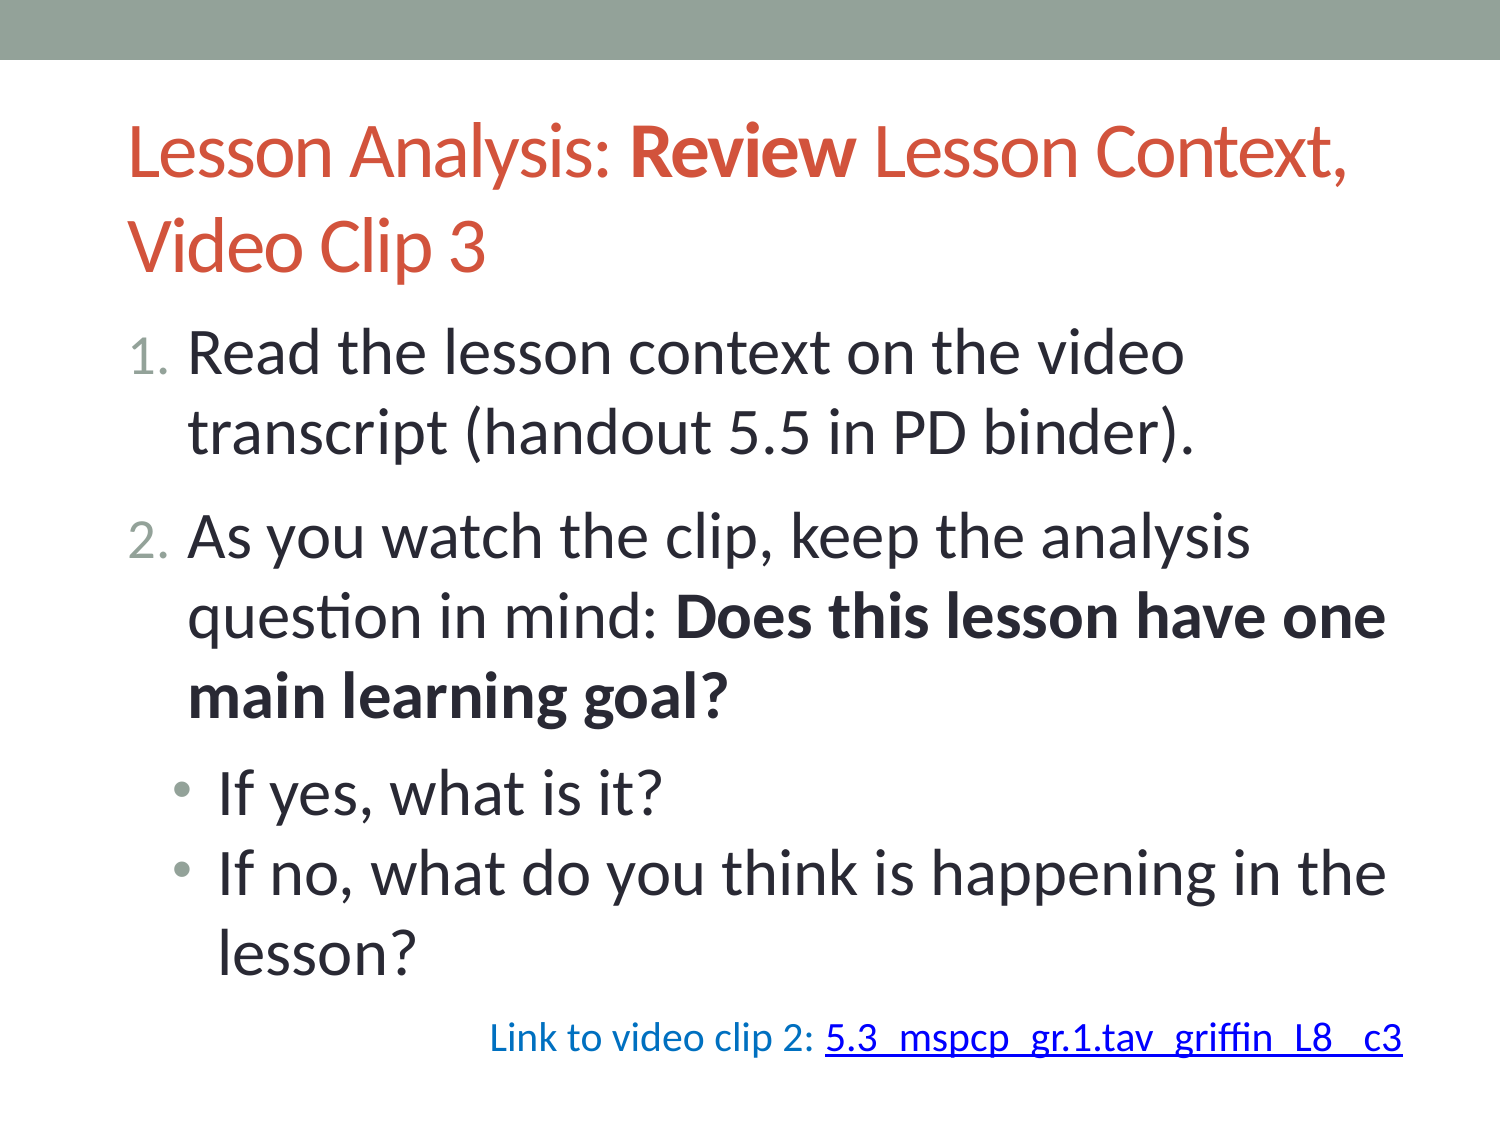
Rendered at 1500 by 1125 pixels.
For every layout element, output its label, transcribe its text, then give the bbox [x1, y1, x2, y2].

text_box Link to video clip 2: 5.3_mspcp_gr.1.tav_griffin_L8 _c3 [474, 1001, 1463, 1067]
text_box Read the lesson context on the video transcript (handout 5.5 in PD binder). As you watch the clip, keep the analysis question in mind: Does this lesson have one main learning goal? If yes, what is it? If no, what do you think is happening in the lesson? [112, 299, 1425, 975]
title Lesson Analysis: Review Lesson Context, Video Clip 3 [112, 112, 1425, 275]
